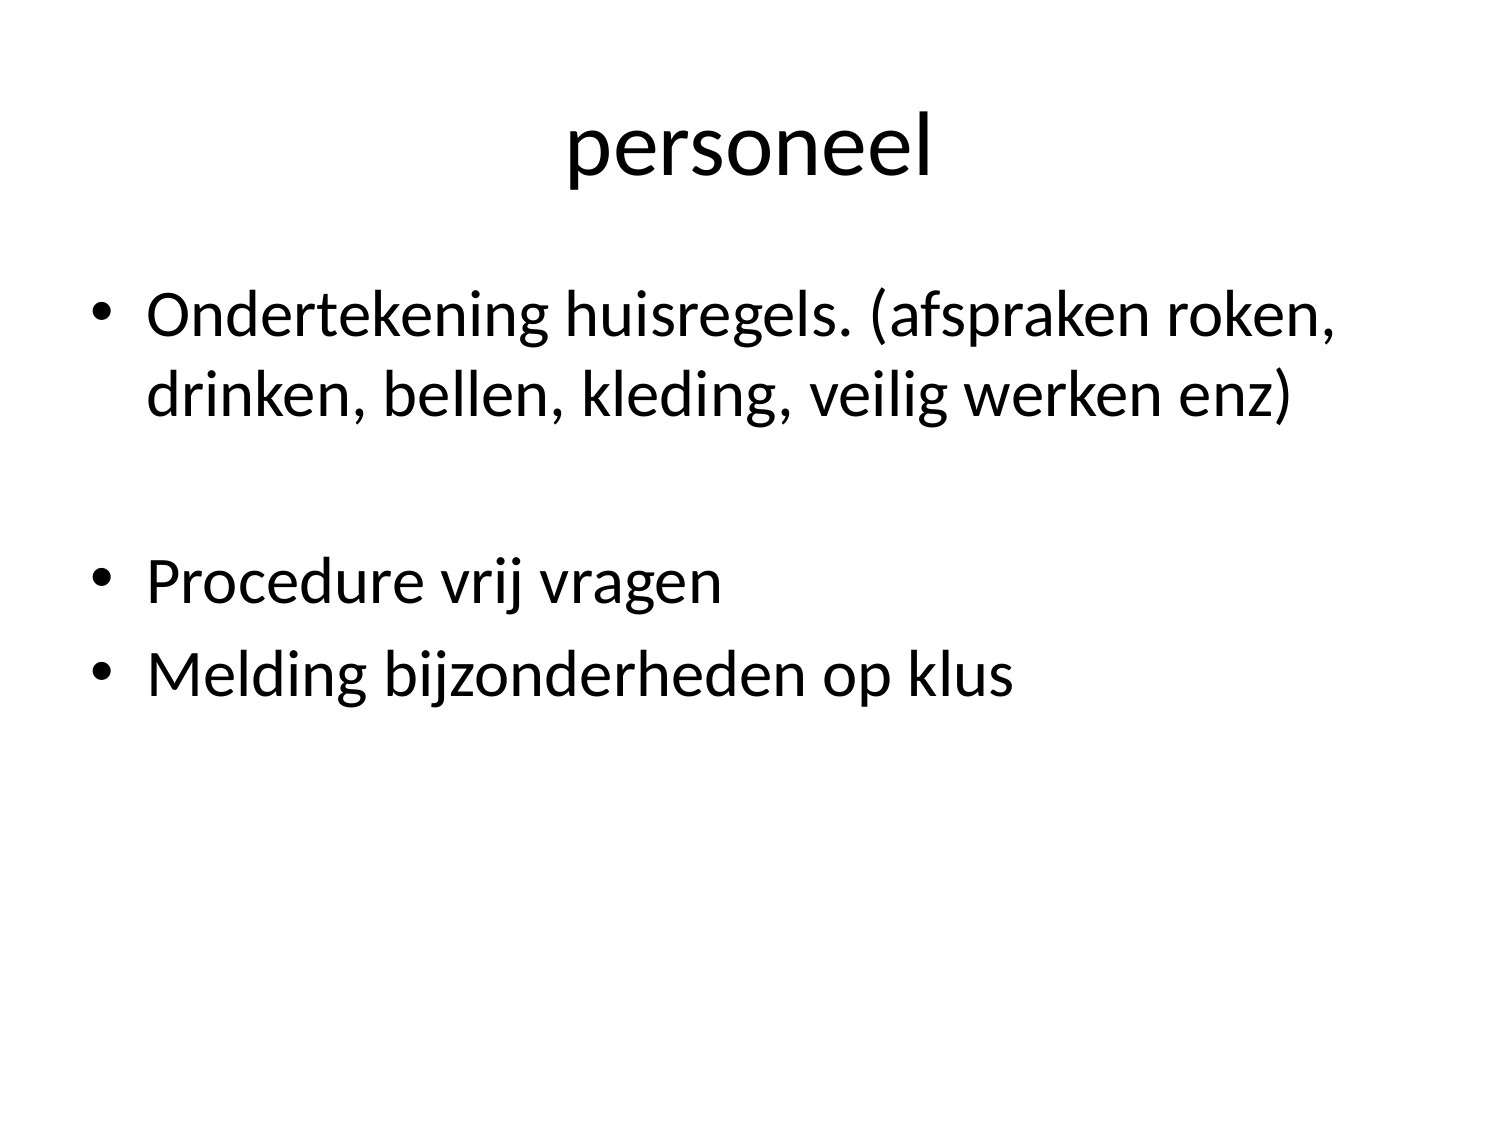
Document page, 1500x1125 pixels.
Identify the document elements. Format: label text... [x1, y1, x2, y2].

title personeel [75, 45, 1425, 233]
list Ondertekening huisregels. (afspraken roken, drinken, bellen, kleding, veilig werken enz) Procedure vrij vragen Melding bijzonderheden op klus [75, 262, 1425, 1005]
